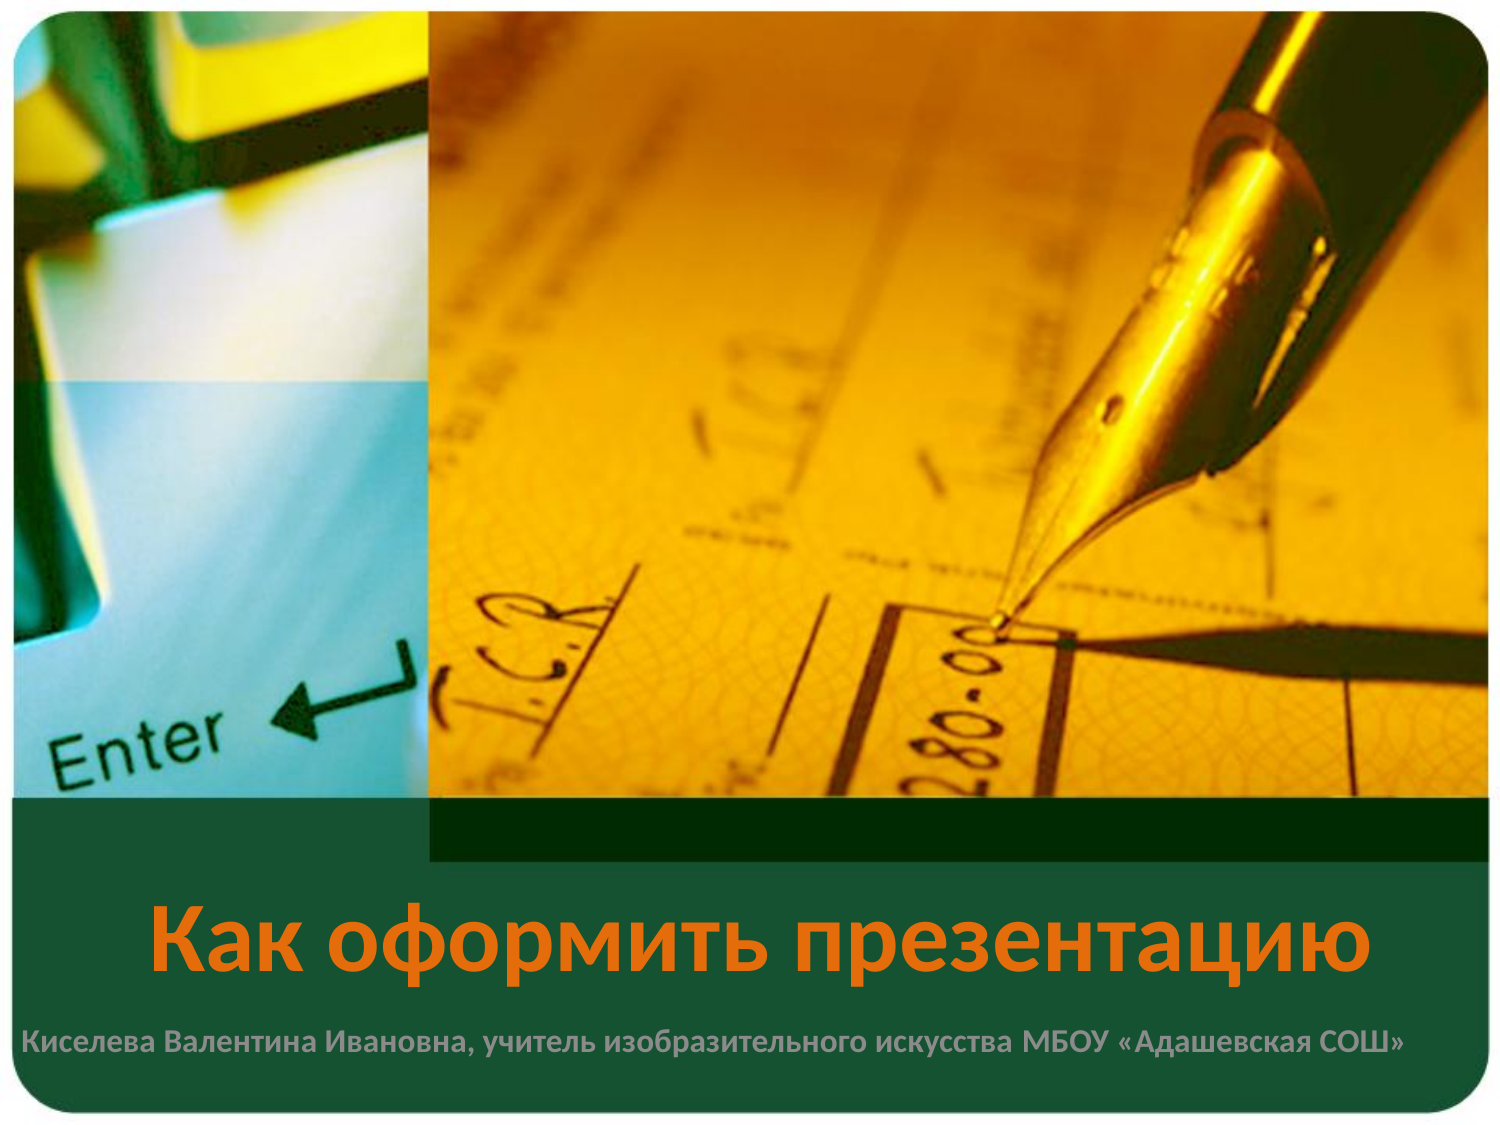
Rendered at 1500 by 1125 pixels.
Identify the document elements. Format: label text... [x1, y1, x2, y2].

subtitle Киселева Валентина Ивановна, учитель изобразительного искусства МБОУ «Адашевская СОШ» [0, 1011, 1430, 1102]
picture [0, 0, 1500, 1125]
title Как оформить презентацию [123, 810, 1399, 1011]
